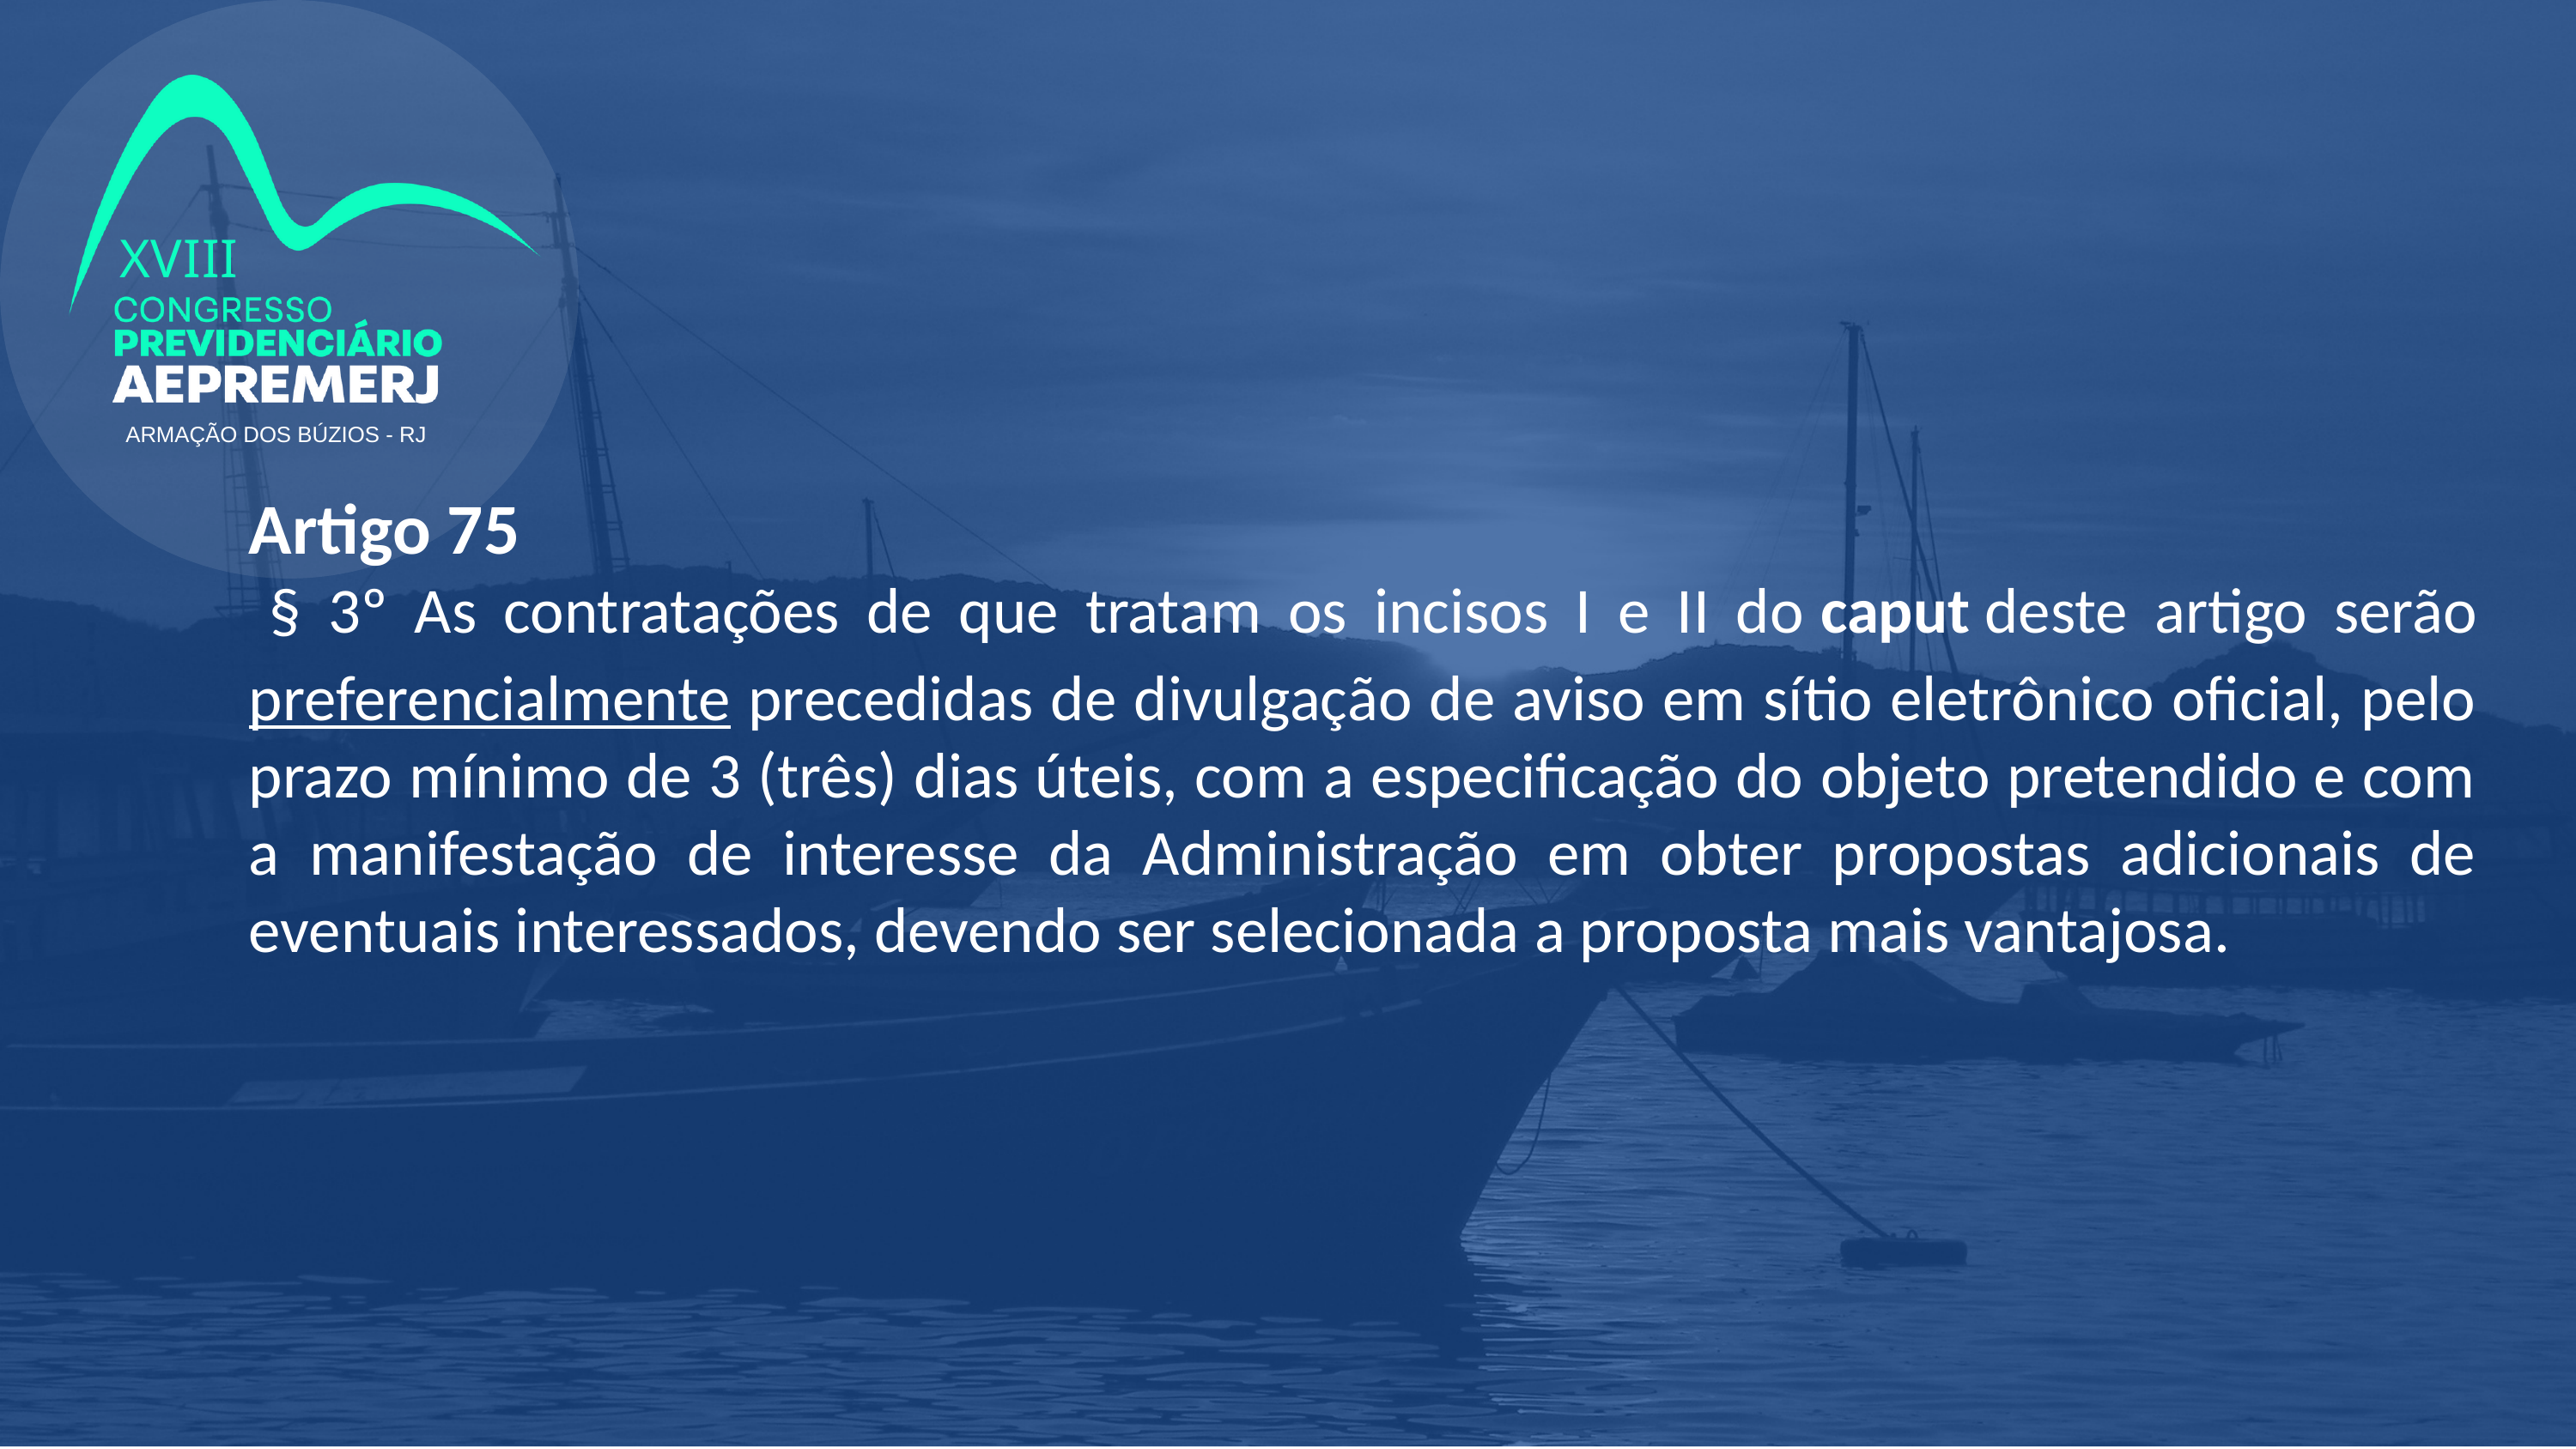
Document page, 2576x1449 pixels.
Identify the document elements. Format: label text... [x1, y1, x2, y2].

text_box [60, 74, 544, 447]
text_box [0, 0, 580, 579]
text_box Artigo 75 § 3º As contratações de que tratam os incisos I e II do caput deste artigo serão preferencialmente precedidas de divulgação de aviso em sítio eletrônico oficial, pelo prazo mínimo de 3 (três) dias úteis, com a especificação do objeto pretendido e com a manifestação de interesse da Administração em obter propostas adicionais de eventuais interessados, devendo ser selecionada a proposta mais vantajosa. [235, 476, 2490, 973]
text_box [0, 0, 2576, 1446]
